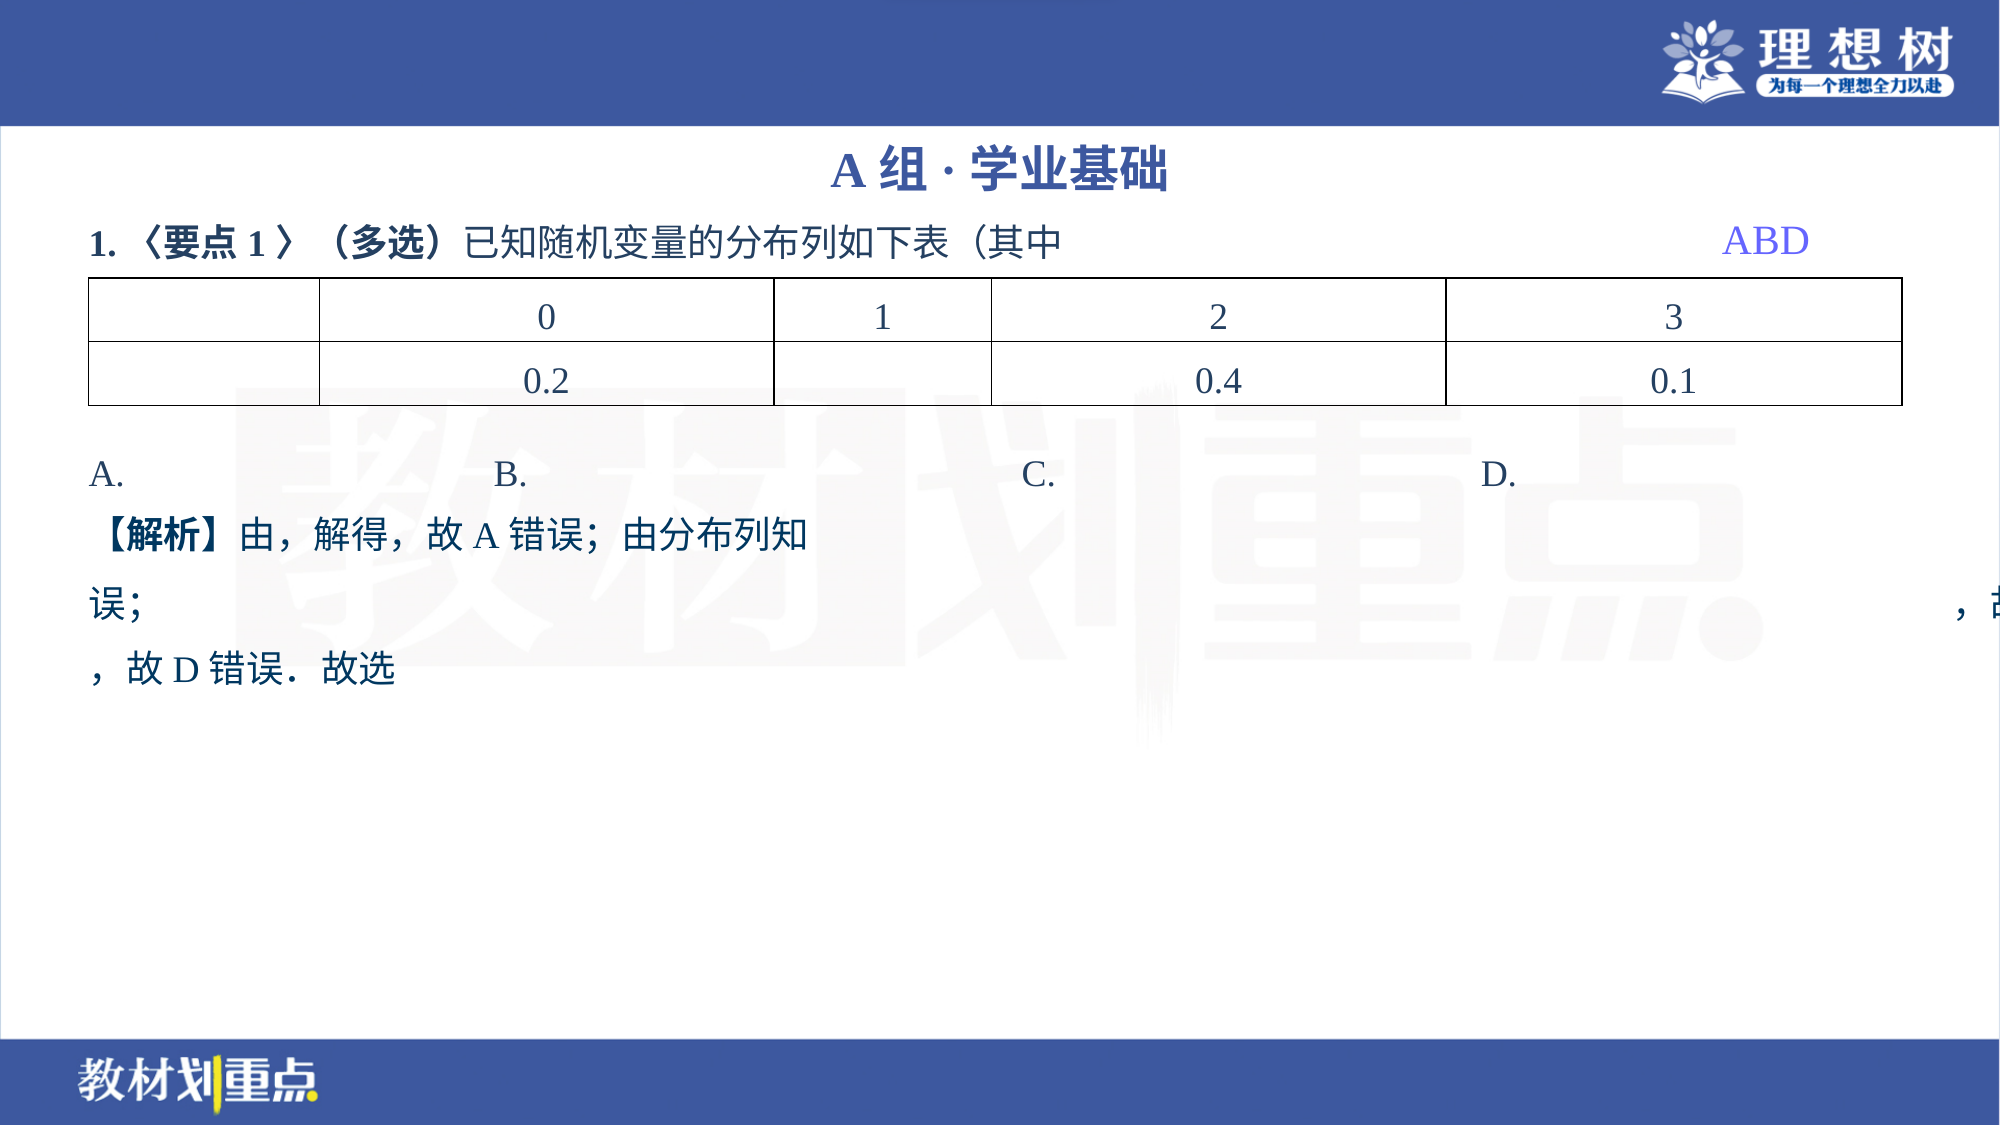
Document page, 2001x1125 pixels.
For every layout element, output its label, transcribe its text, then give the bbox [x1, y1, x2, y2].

text_box ABD [1706, 211, 1826, 261]
text_box A组·学业基础 [88, 135, 1911, 196]
picture [0, 0, 2000, 1125]
